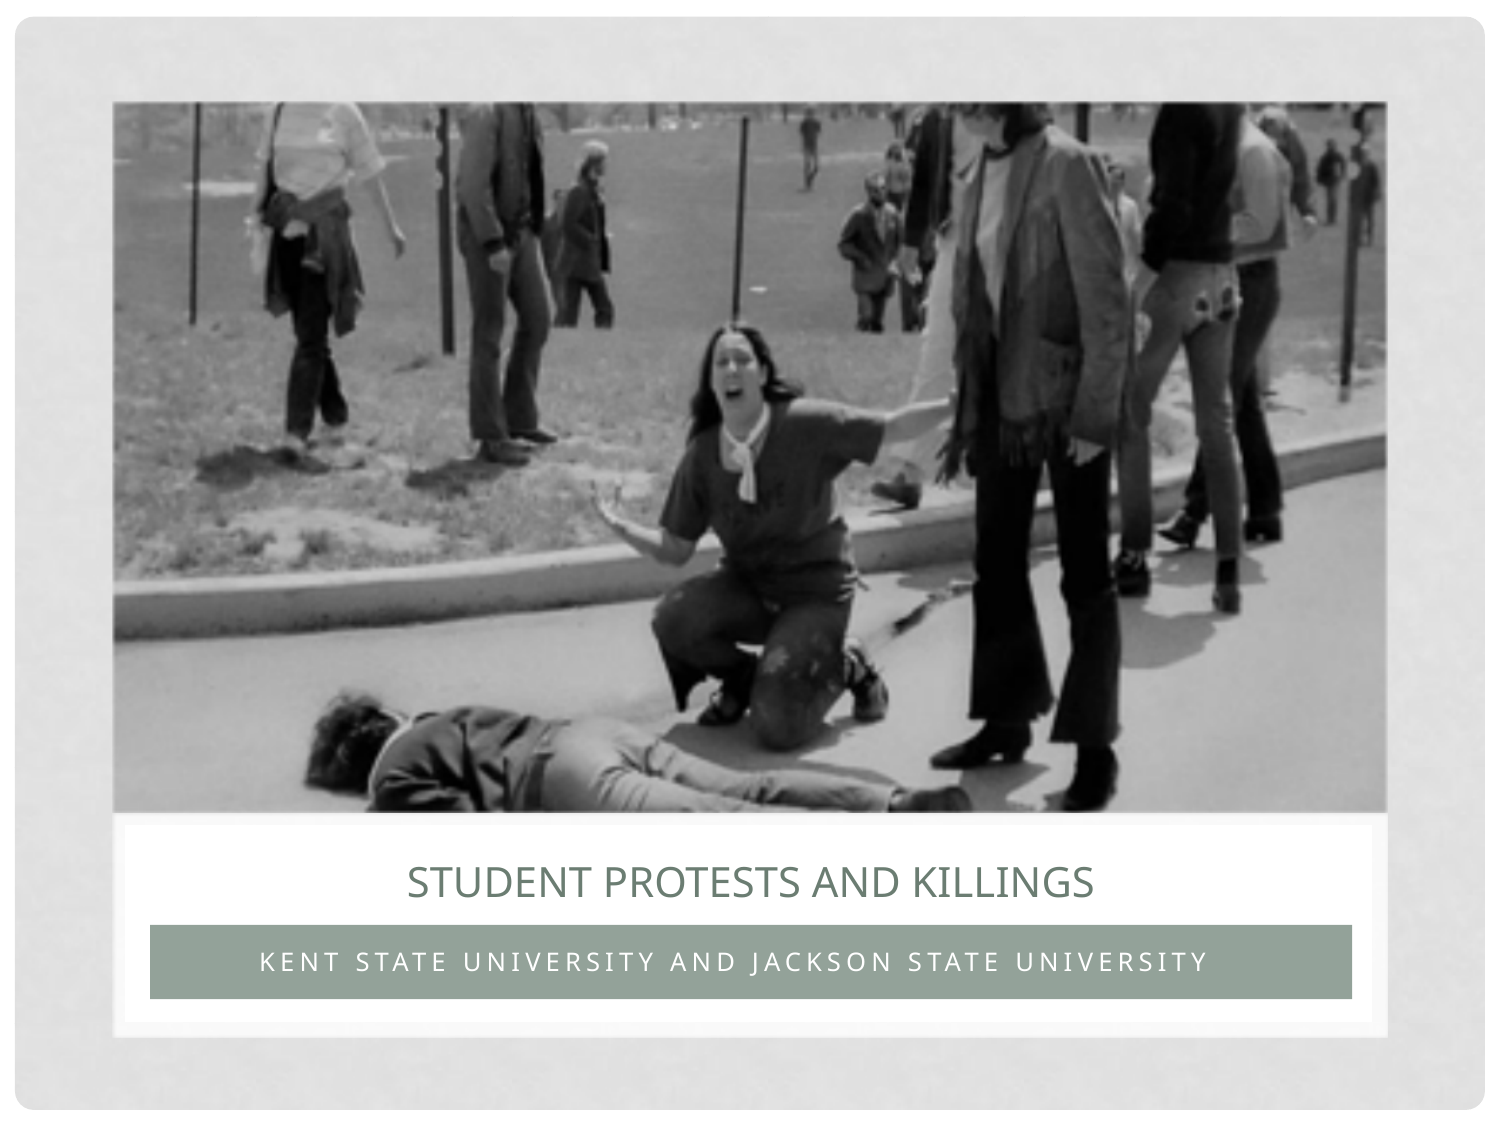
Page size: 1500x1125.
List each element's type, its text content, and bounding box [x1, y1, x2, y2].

picture [112, 101, 1388, 813]
list Kent State University and Jackson state University [156, 927, 1346, 994]
title Student Protests and Killings [150, 837, 1353, 924]
